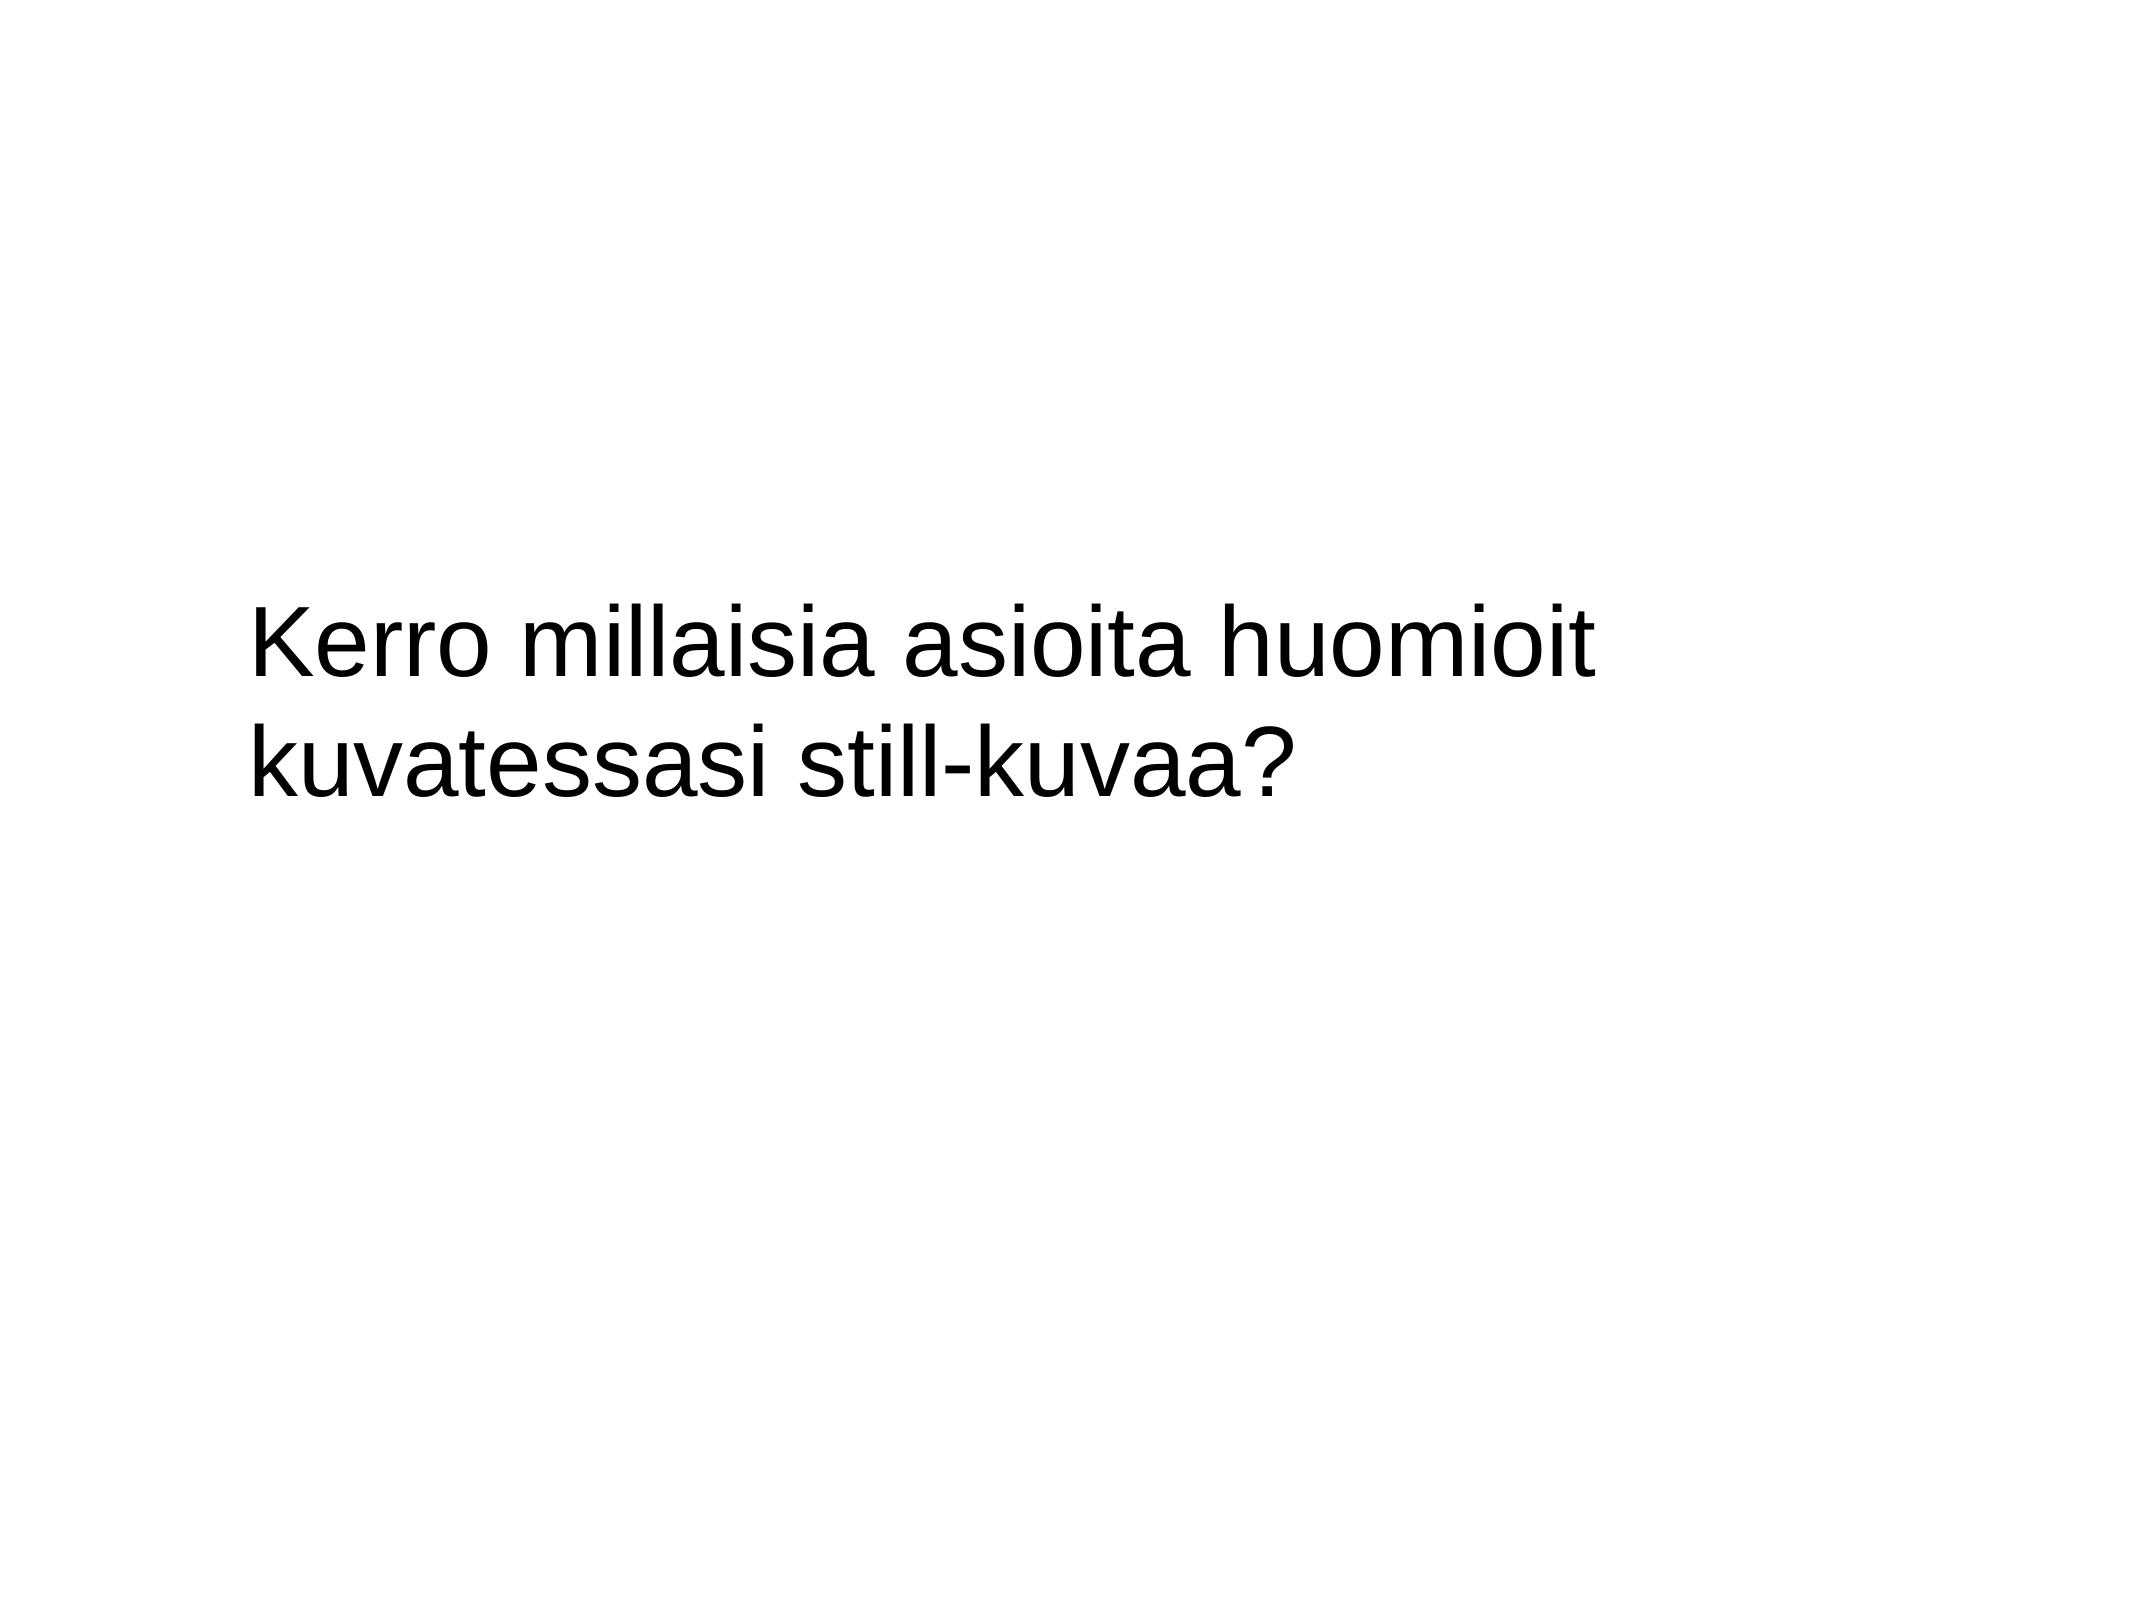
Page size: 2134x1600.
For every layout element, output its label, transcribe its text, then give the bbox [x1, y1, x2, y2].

text_box Kerro millaisia asioita huomioit kuvatessasi still-kuvaa? [233, 561, 1901, 1039]
